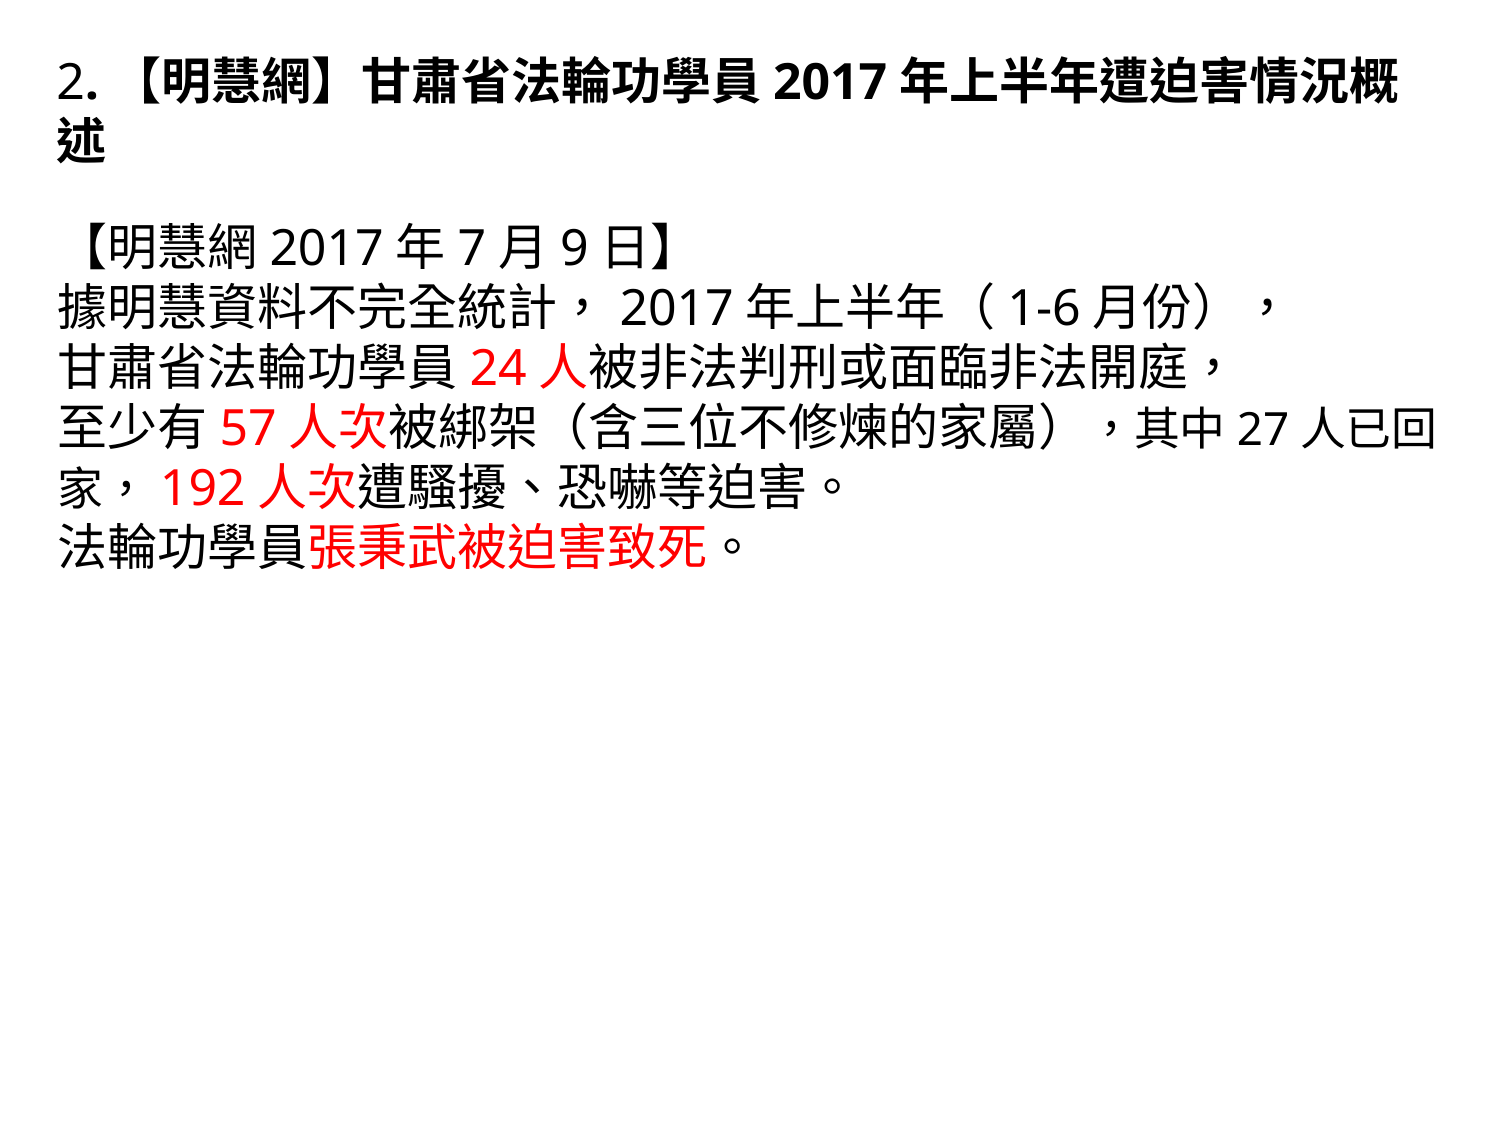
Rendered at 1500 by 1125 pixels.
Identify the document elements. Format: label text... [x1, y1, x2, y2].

text_box 2.【明慧網】甘肅省法輪功學員2017年上半年遭迫害情況概述 [41, 42, 1434, 178]
text_box 【明慧網2017年7月9日】 據明慧資料不完全統計，2017年上半年（1-6月份）， 甘肅省法輪功學員24人被非法判刑或面臨非法開庭， 至少有57人次被綁架（含三位不修煉的家屬），其中27人已回家，192人次遭騷擾、恐嚇等迫害。 法輪功學員張秉武被迫害致死。 [42, 208, 1457, 583]
